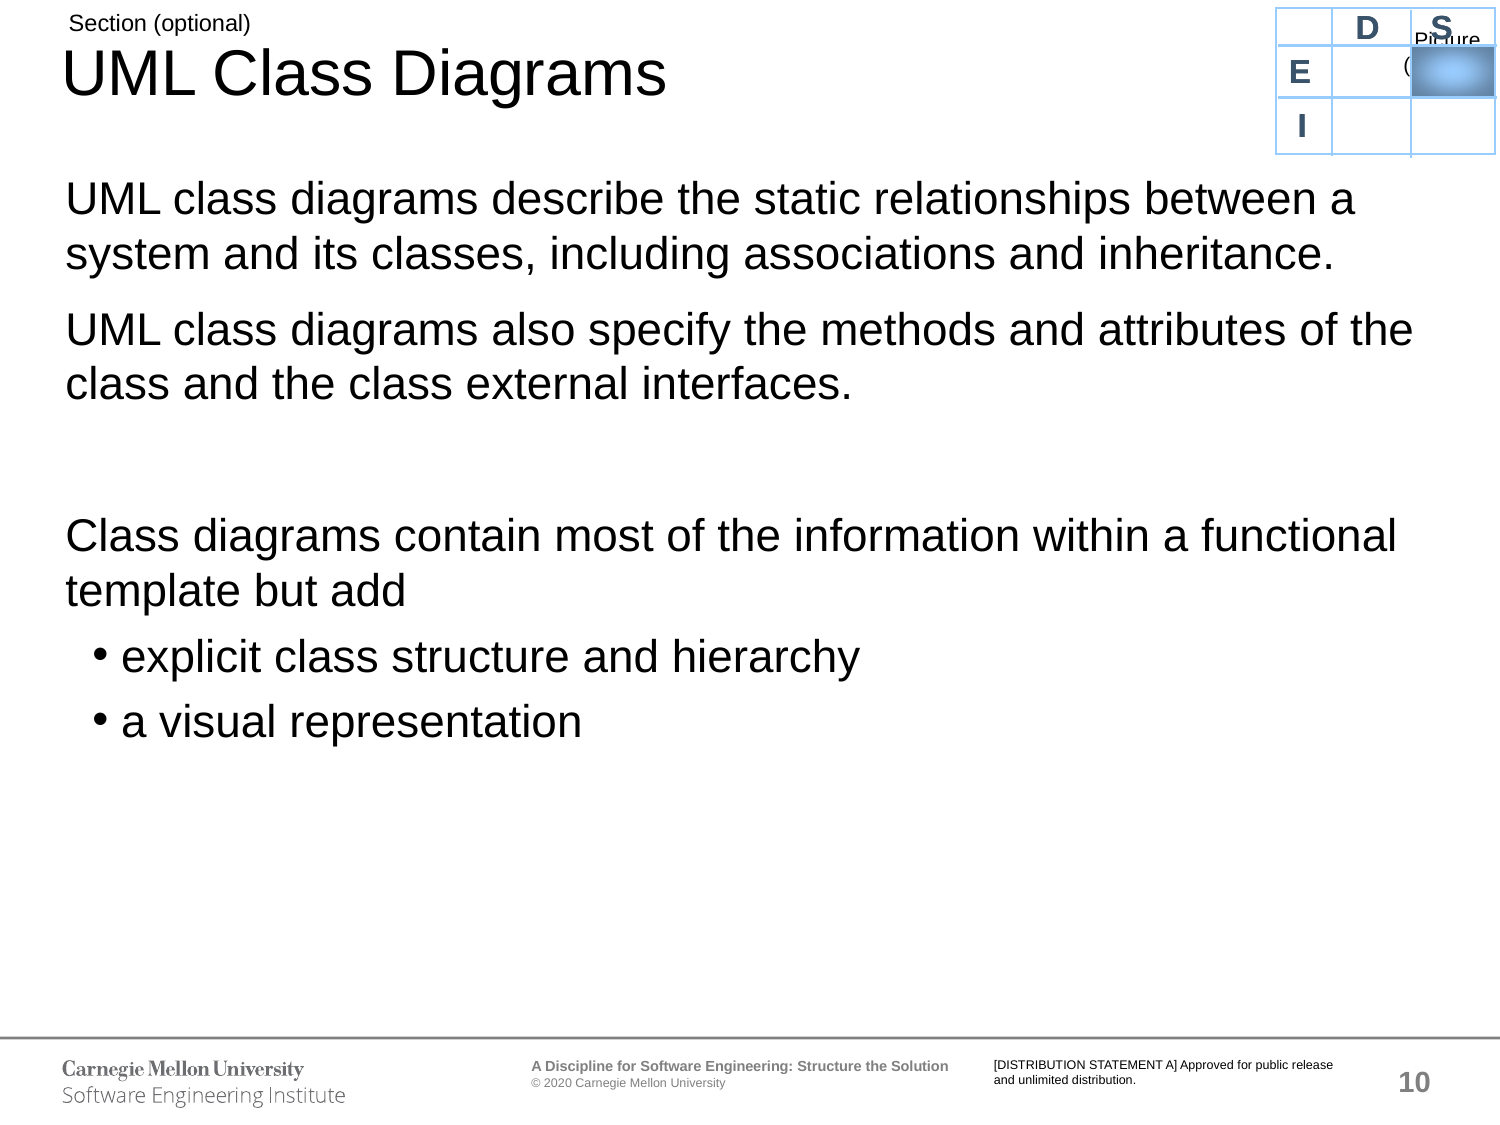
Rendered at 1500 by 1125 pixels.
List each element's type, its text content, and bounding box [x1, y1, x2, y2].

picture [1273, 0, 1500, 162]
title UML Class Diagrams [61, 39, 749, 127]
list UML class diagrams describe the static relationships between a system and its classes, including associations and inheritance. UML class diagrams also specify the methods and attributes of the class and the class external interfaces. Class diagrams contain most of the information within a functional template but add explicit class structure and hierarchy a visual representation [65, 168, 1437, 922]
